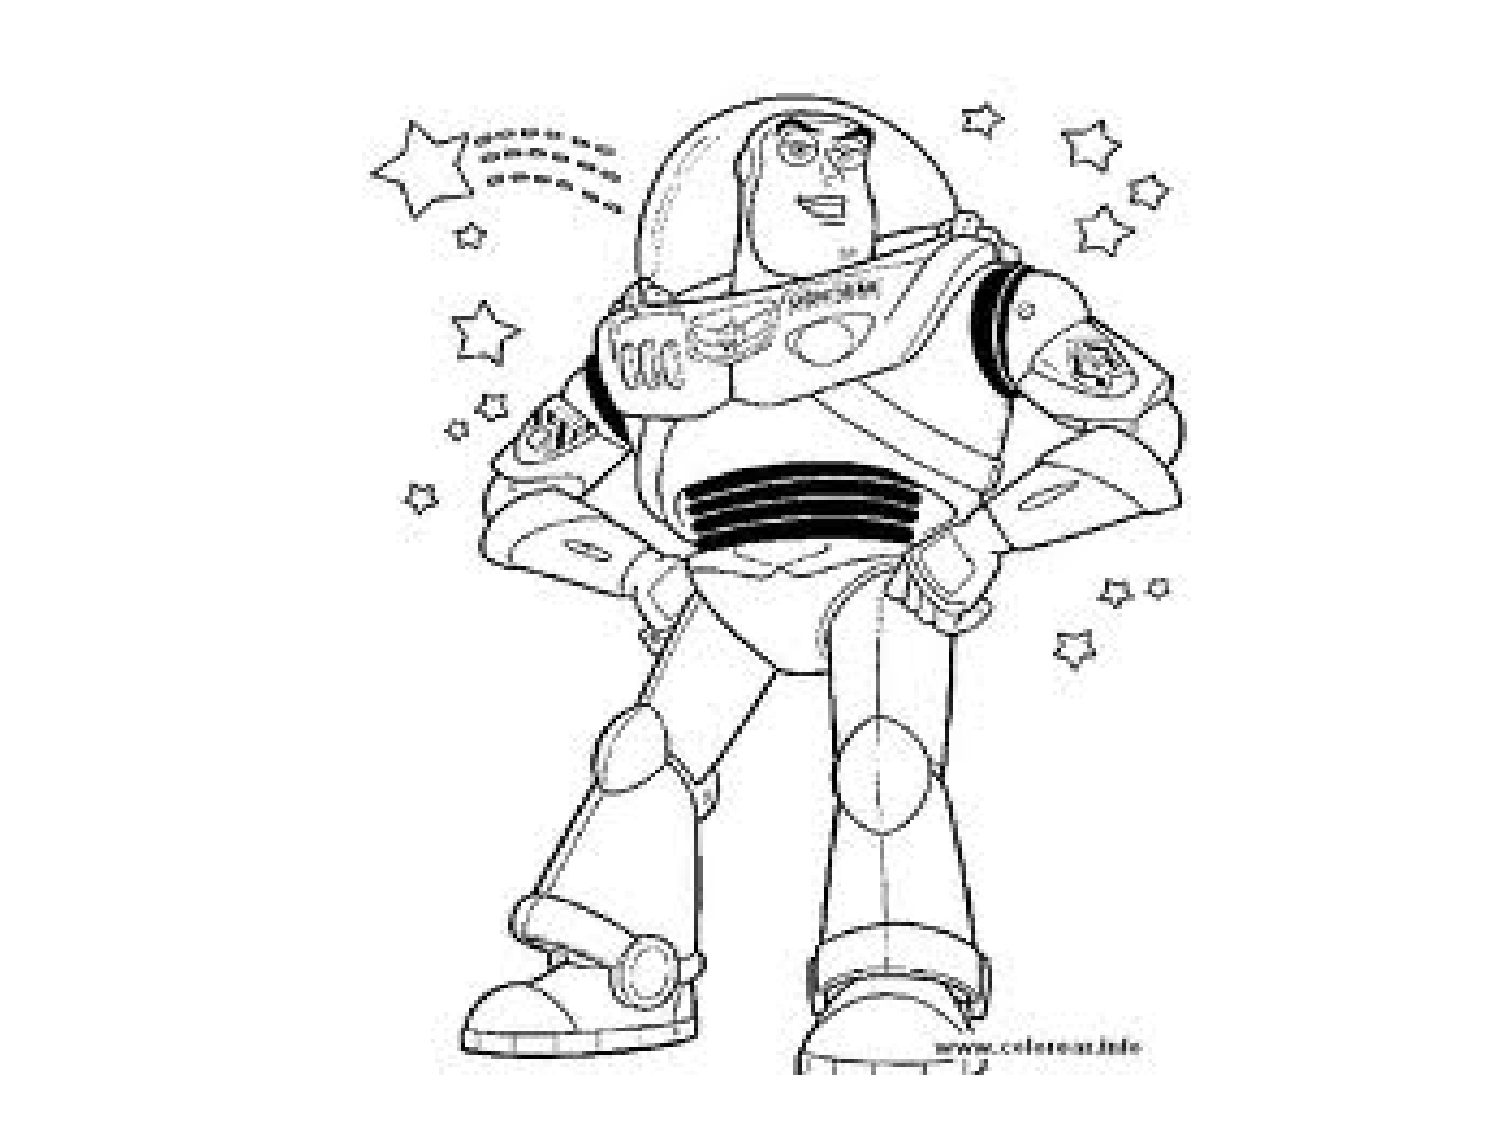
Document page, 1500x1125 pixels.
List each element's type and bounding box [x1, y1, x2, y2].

picture [362, 74, 1213, 1076]
